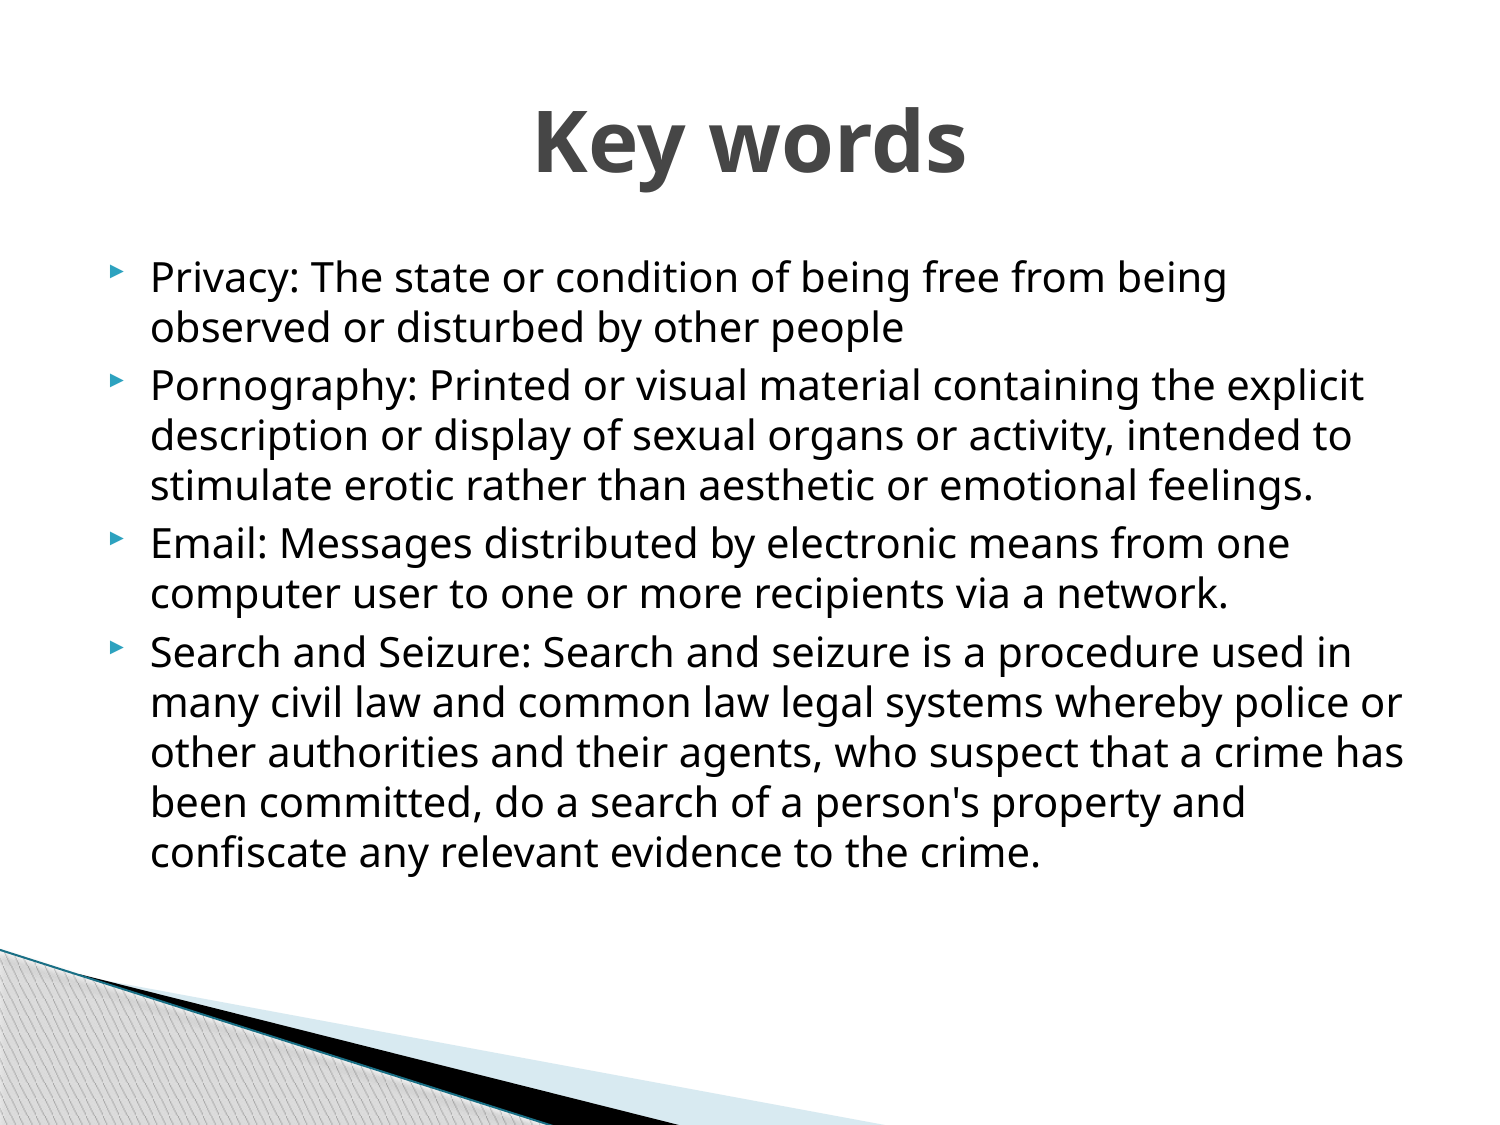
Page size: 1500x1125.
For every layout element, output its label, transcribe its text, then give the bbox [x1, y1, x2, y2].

title Key words [75, 45, 1425, 233]
list Privacy: The state or condition of being free from being observed or disturbed by other people Pornography: Printed or visual material containing the explicit description or display of sexual organs or activity, intended to stimulate erotic rather than aesthetic or emotional feelings. Email: Messages distributed by electronic means from one computer user to one or more recipients via a network. Search and Seizure: Search and seizure is a procedure used in many civil law and common law legal systems whereby police or other authorities and their agents, who suspect that a crime has been committed, do a search of a person's property and confiscate any relevant evidence to the crime. [75, 243, 1425, 986]
